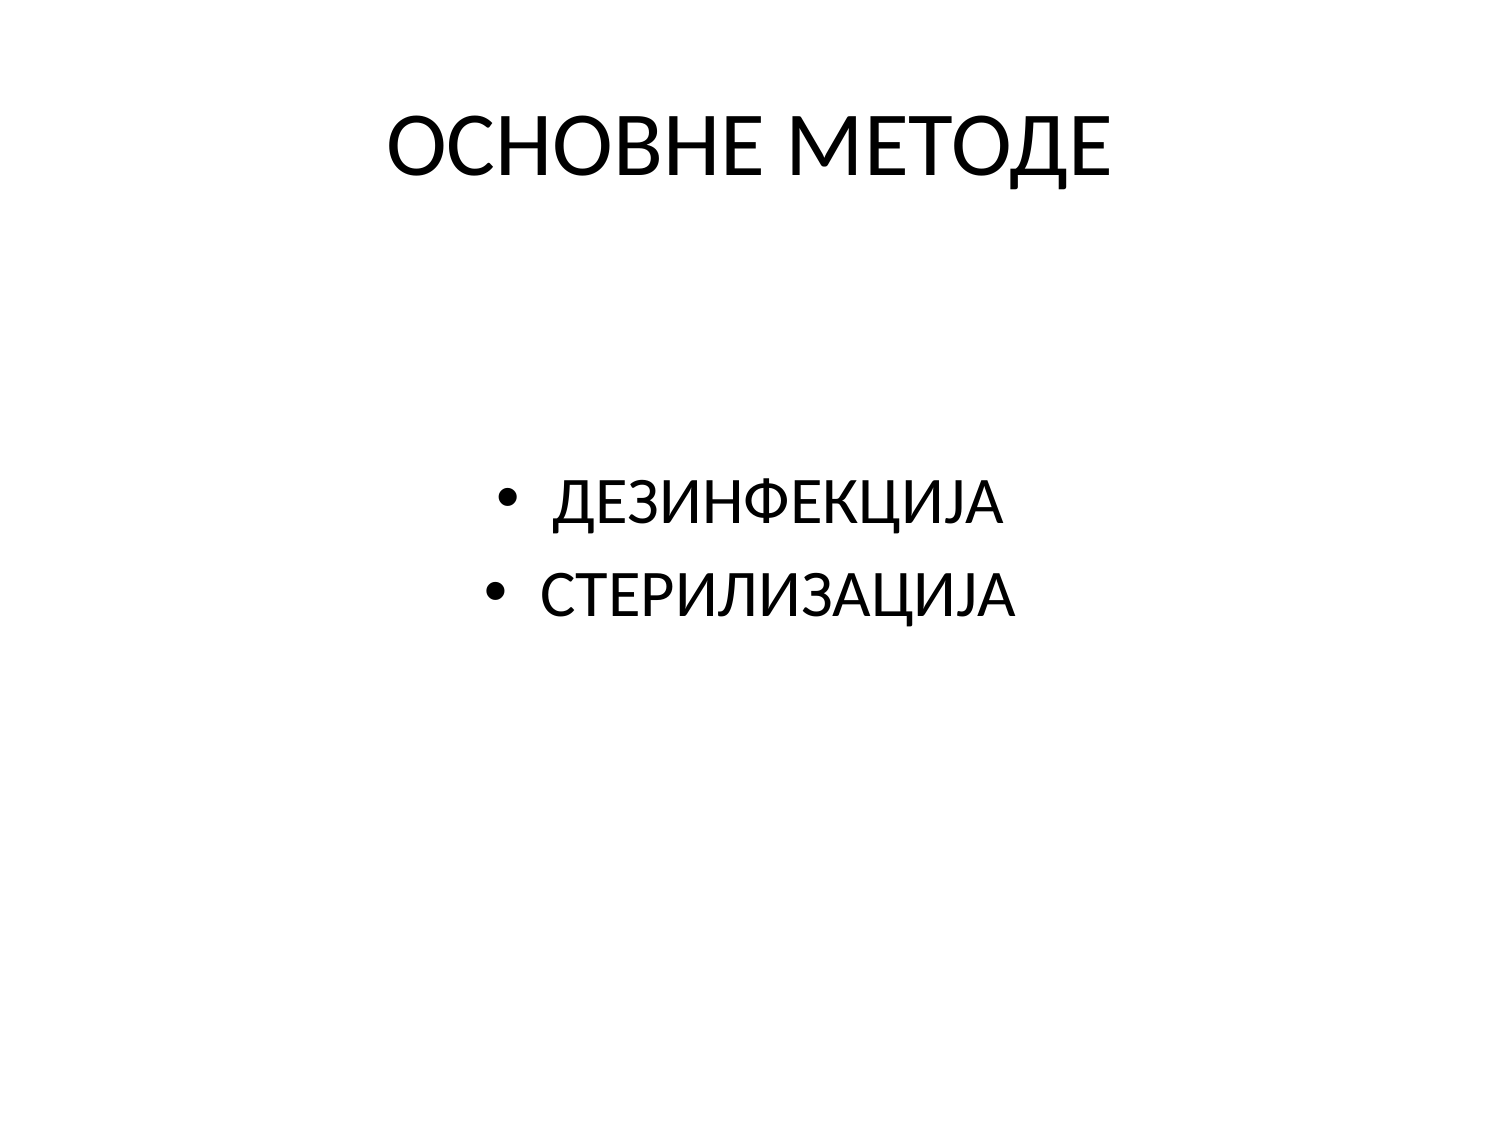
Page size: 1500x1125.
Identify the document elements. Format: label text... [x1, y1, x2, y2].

list ДЕЗИНФЕКЦИЈА СТЕРИЛИЗАЦИЈА [75, 262, 1425, 1005]
title ОСНОВНЕ МЕТОДЕ [75, 45, 1425, 233]
